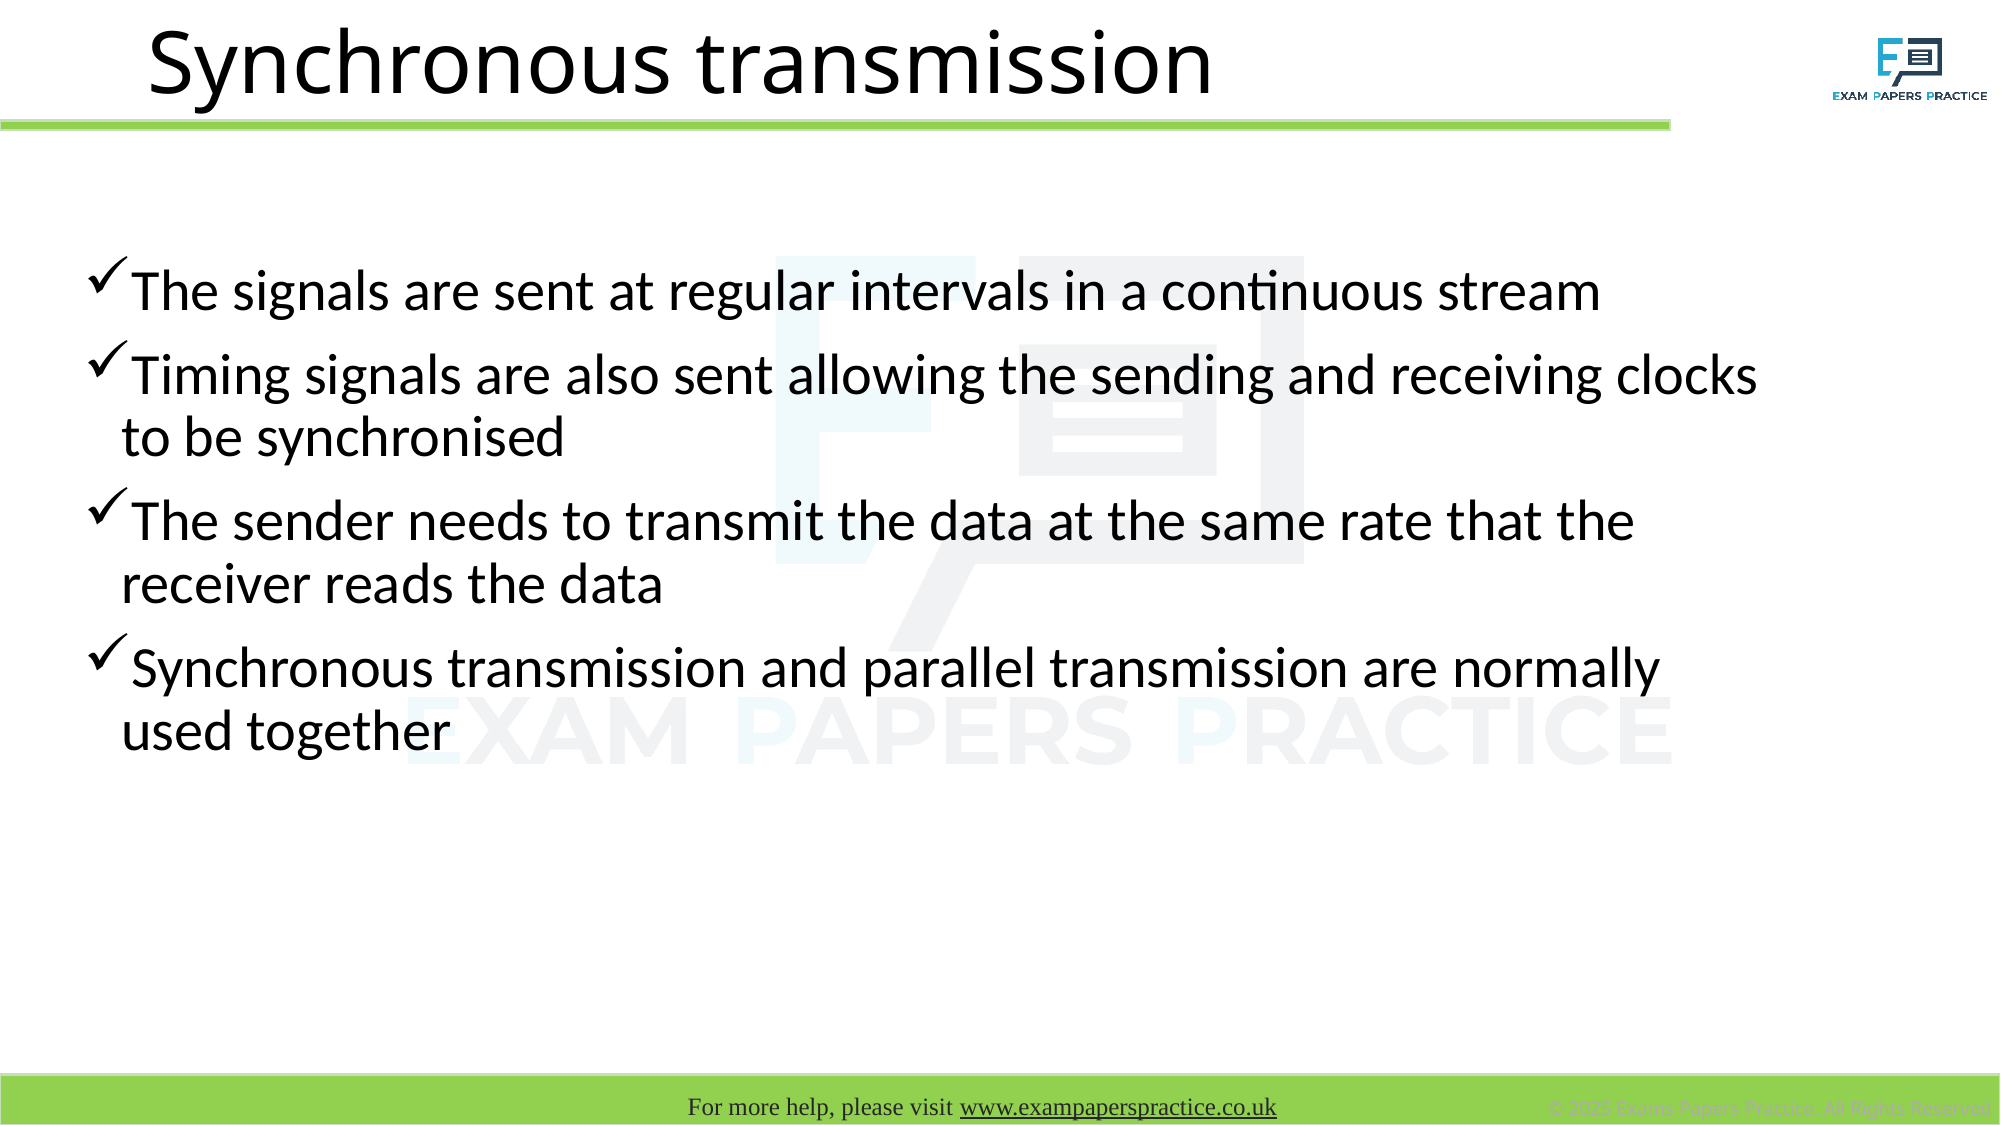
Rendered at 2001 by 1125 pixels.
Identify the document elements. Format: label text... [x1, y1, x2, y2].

title Synchronous transmission [132, 11, 1858, 121]
list The signals are sent at regular intervals in a continuous stream Timing signals are also sent allowing the sending and receiving clocks to be synchronised The sender needs to transmit the data at the same rate that the receiver reads the data Synchronous transmission and parallel transmission are normally used together [68, 252, 1794, 967]
